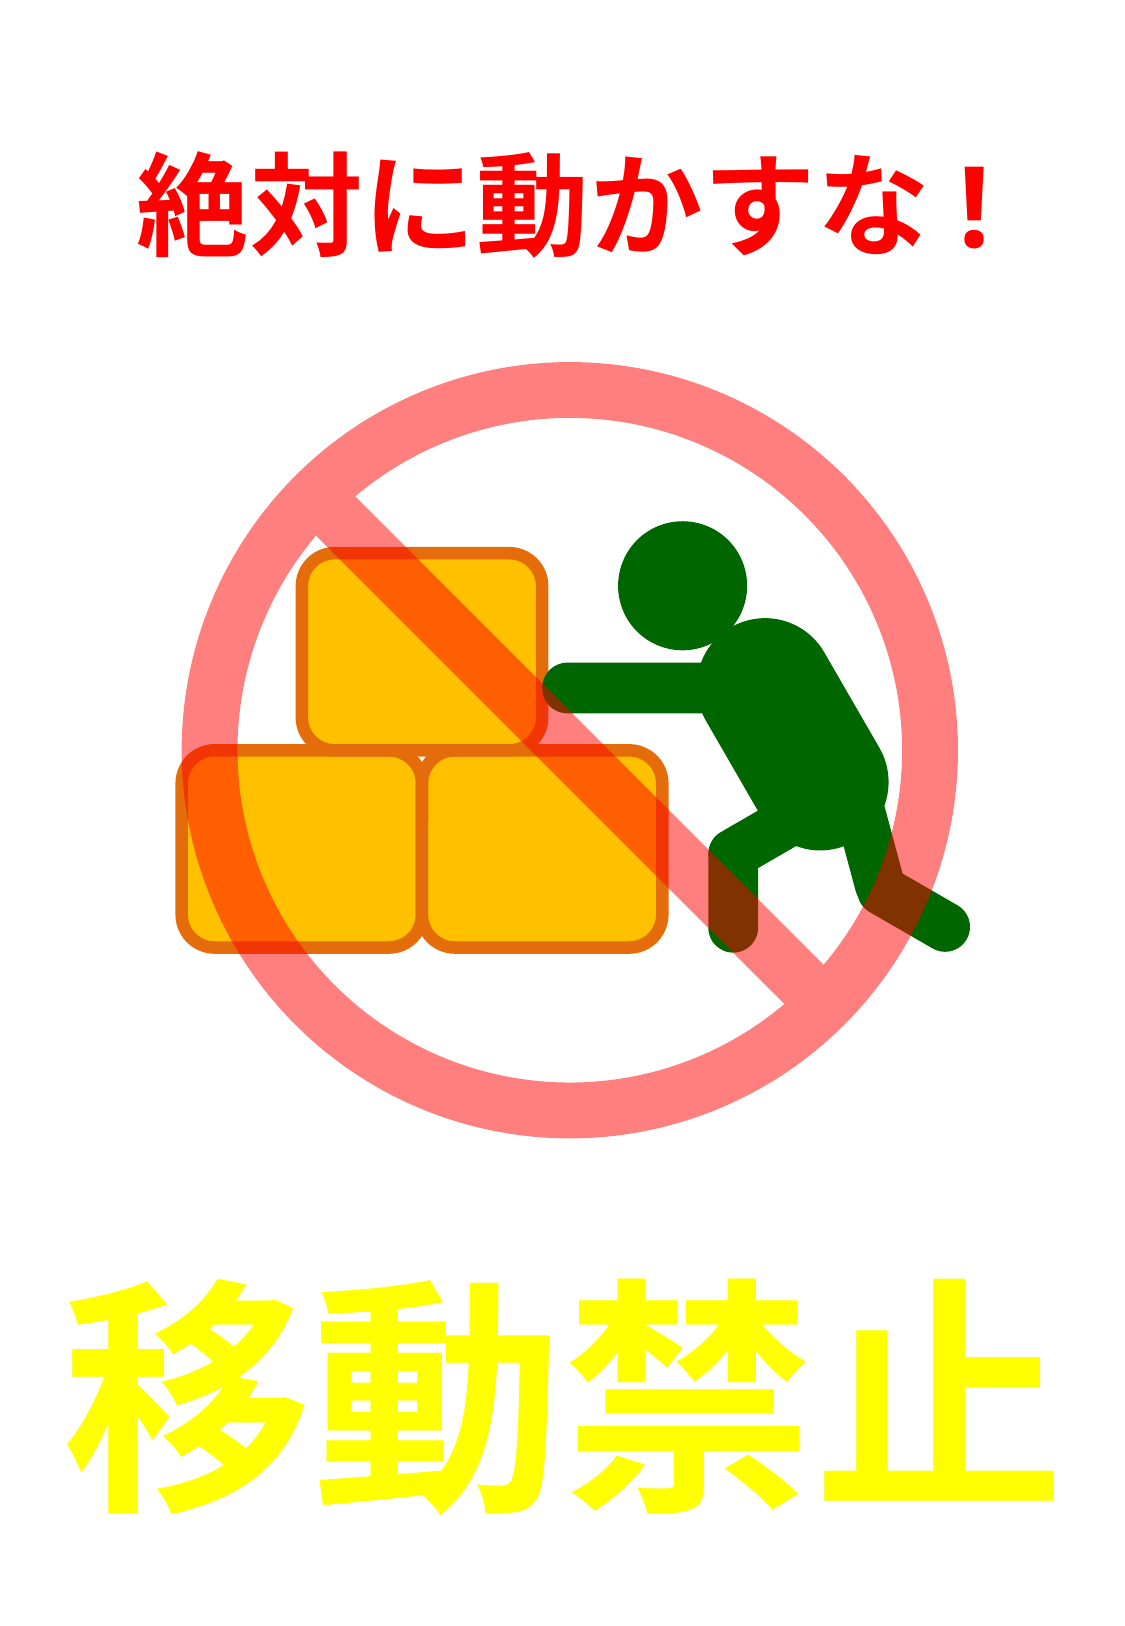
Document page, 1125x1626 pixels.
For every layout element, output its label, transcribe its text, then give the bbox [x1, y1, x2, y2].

text_box 絶対に動かすな! [23, 127, 1104, 278]
text_box 移動禁止 [23, 1234, 1104, 1550]
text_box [181, 361, 976, 1139]
